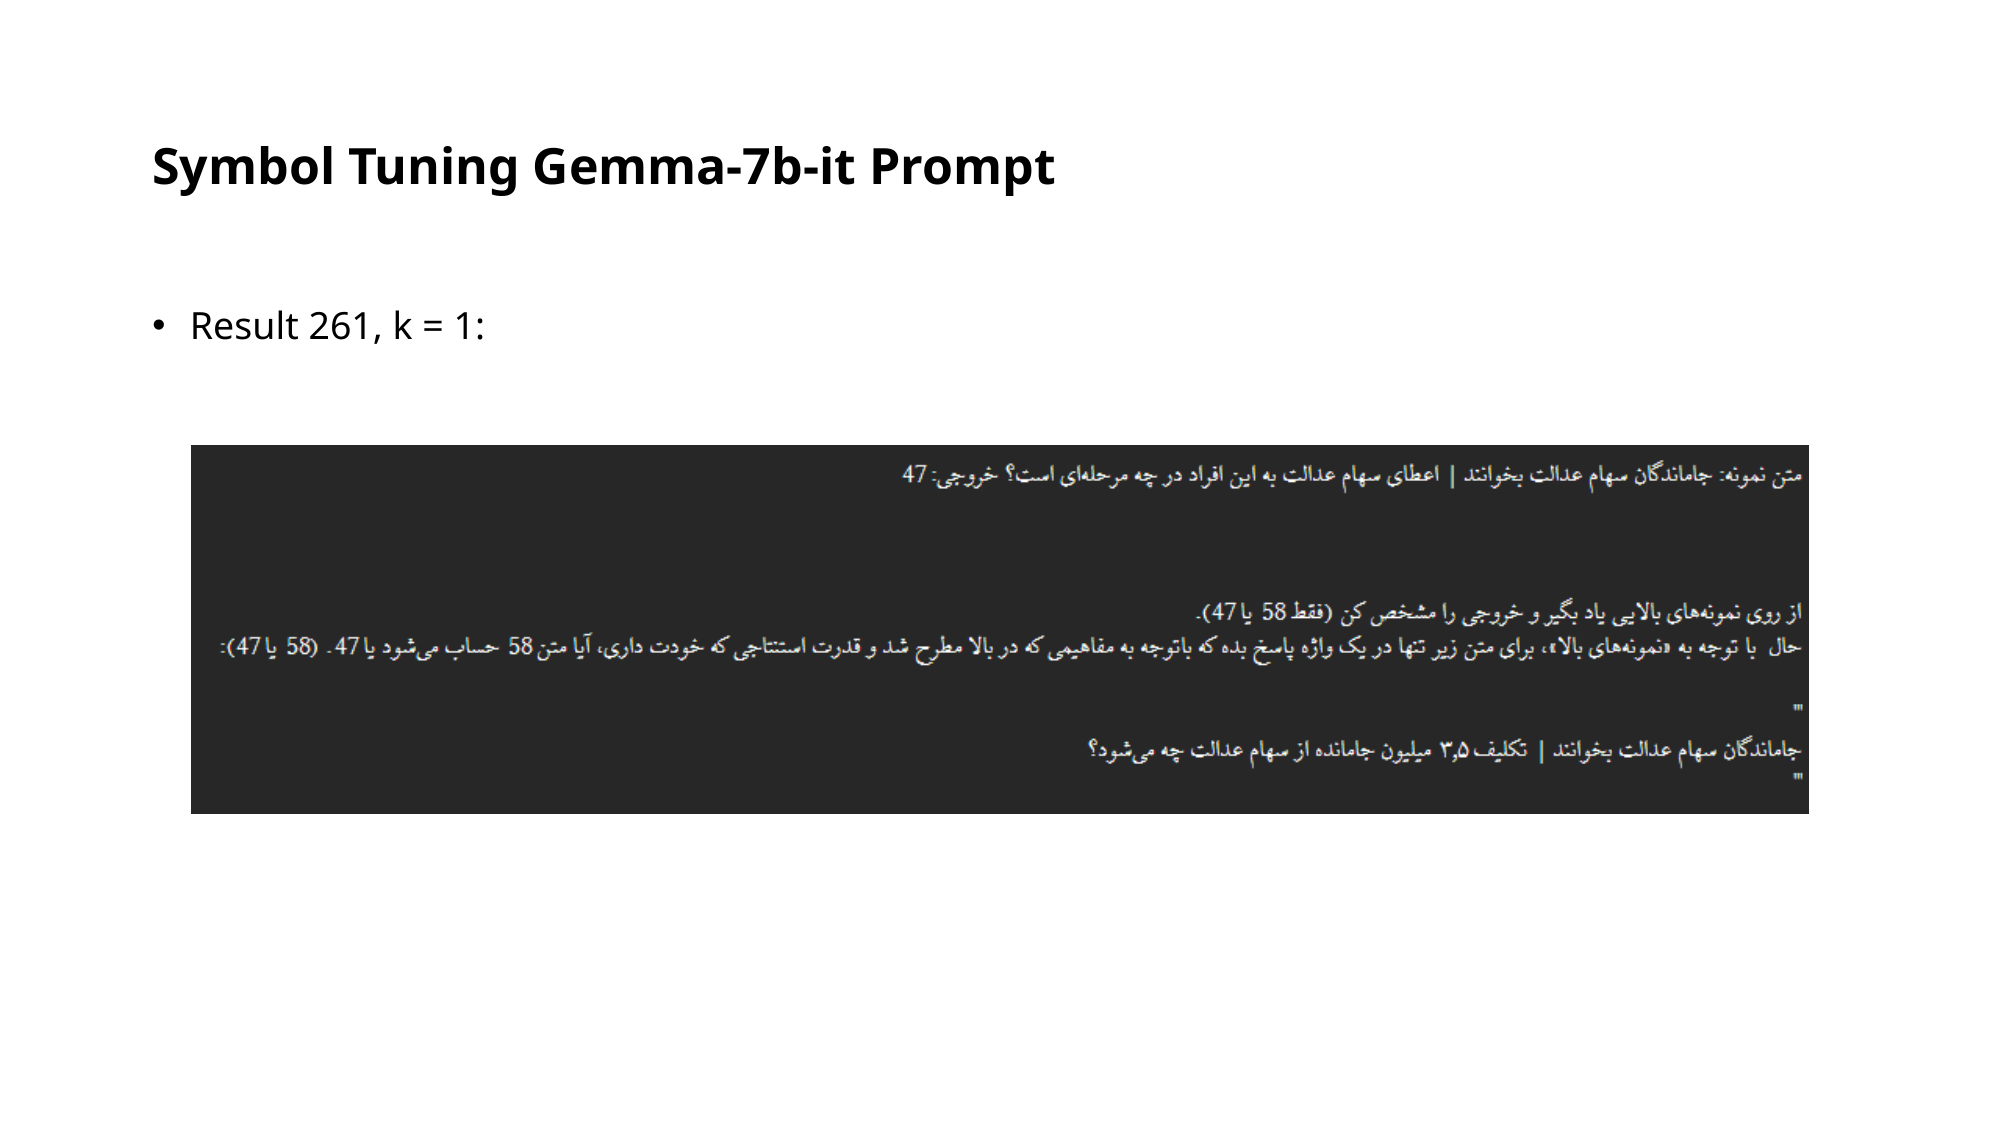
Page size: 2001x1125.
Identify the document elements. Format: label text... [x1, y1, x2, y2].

picture [190, 444, 1810, 815]
title Symbol Tuning Gemma-7b-it Prompt [137, 59, 1863, 278]
list Result 261, k = 1: [137, 299, 1863, 1014]
